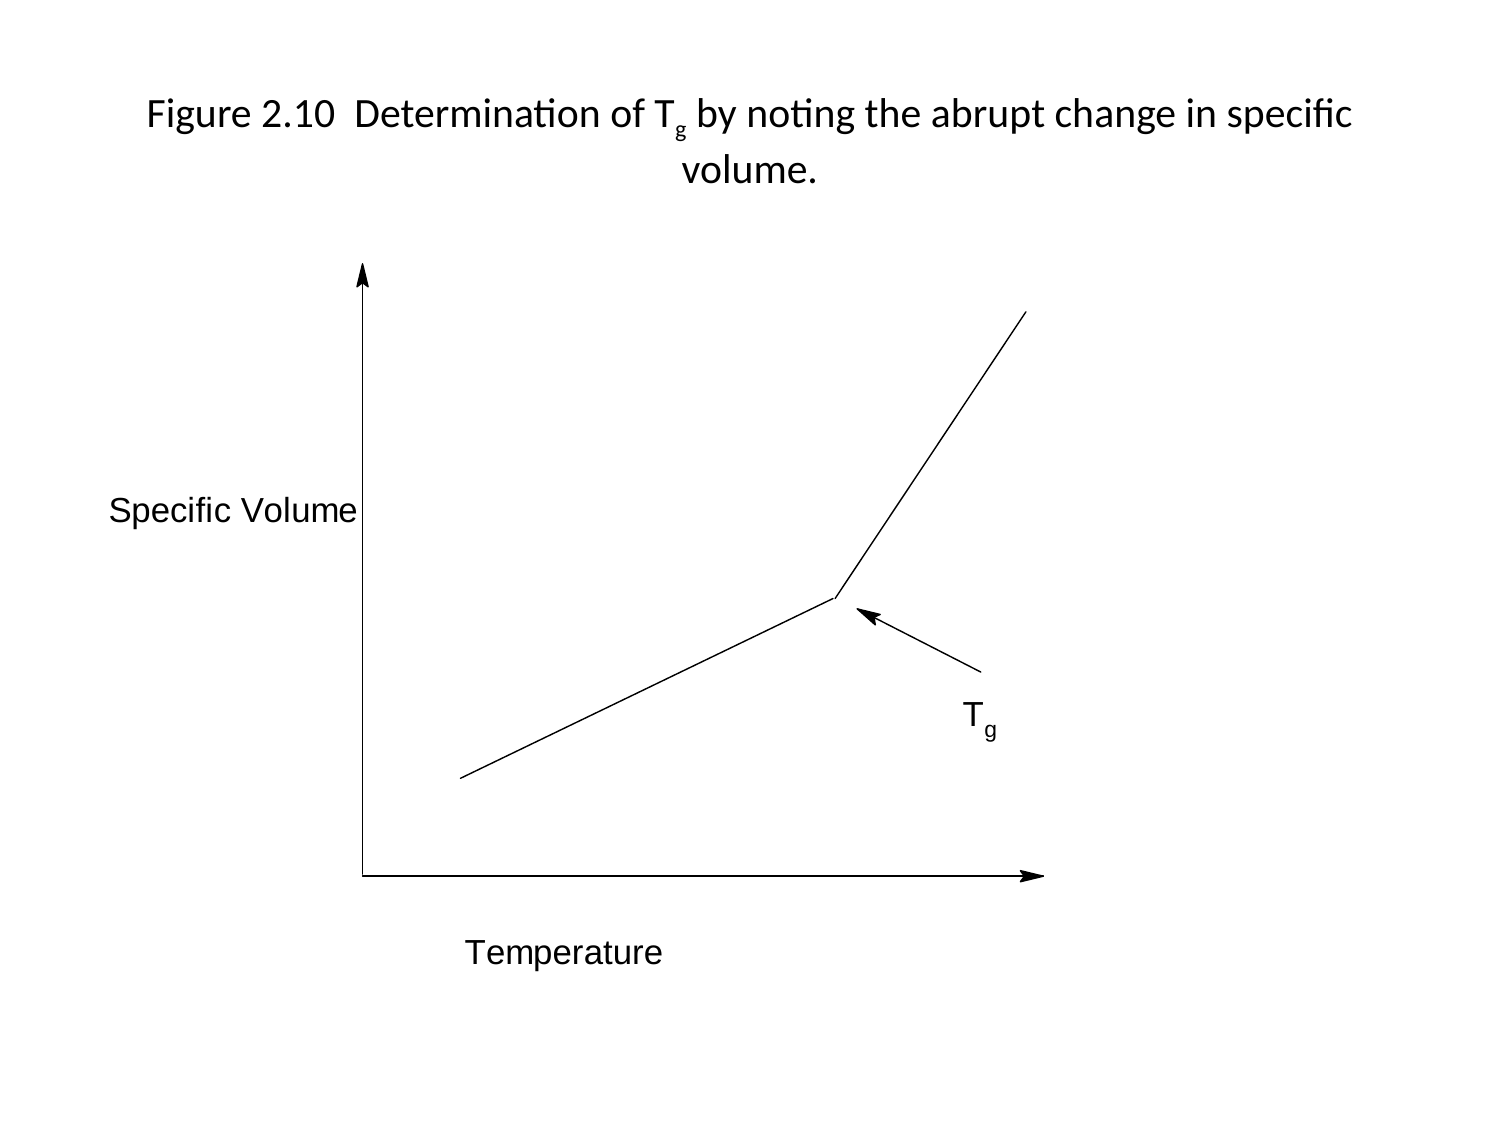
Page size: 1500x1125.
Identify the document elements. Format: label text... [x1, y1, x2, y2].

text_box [96, 249, 1376, 998]
title Figure 2.10 Determination of Tg by noting the abrupt change in specific volume. [75, 45, 1425, 233]
